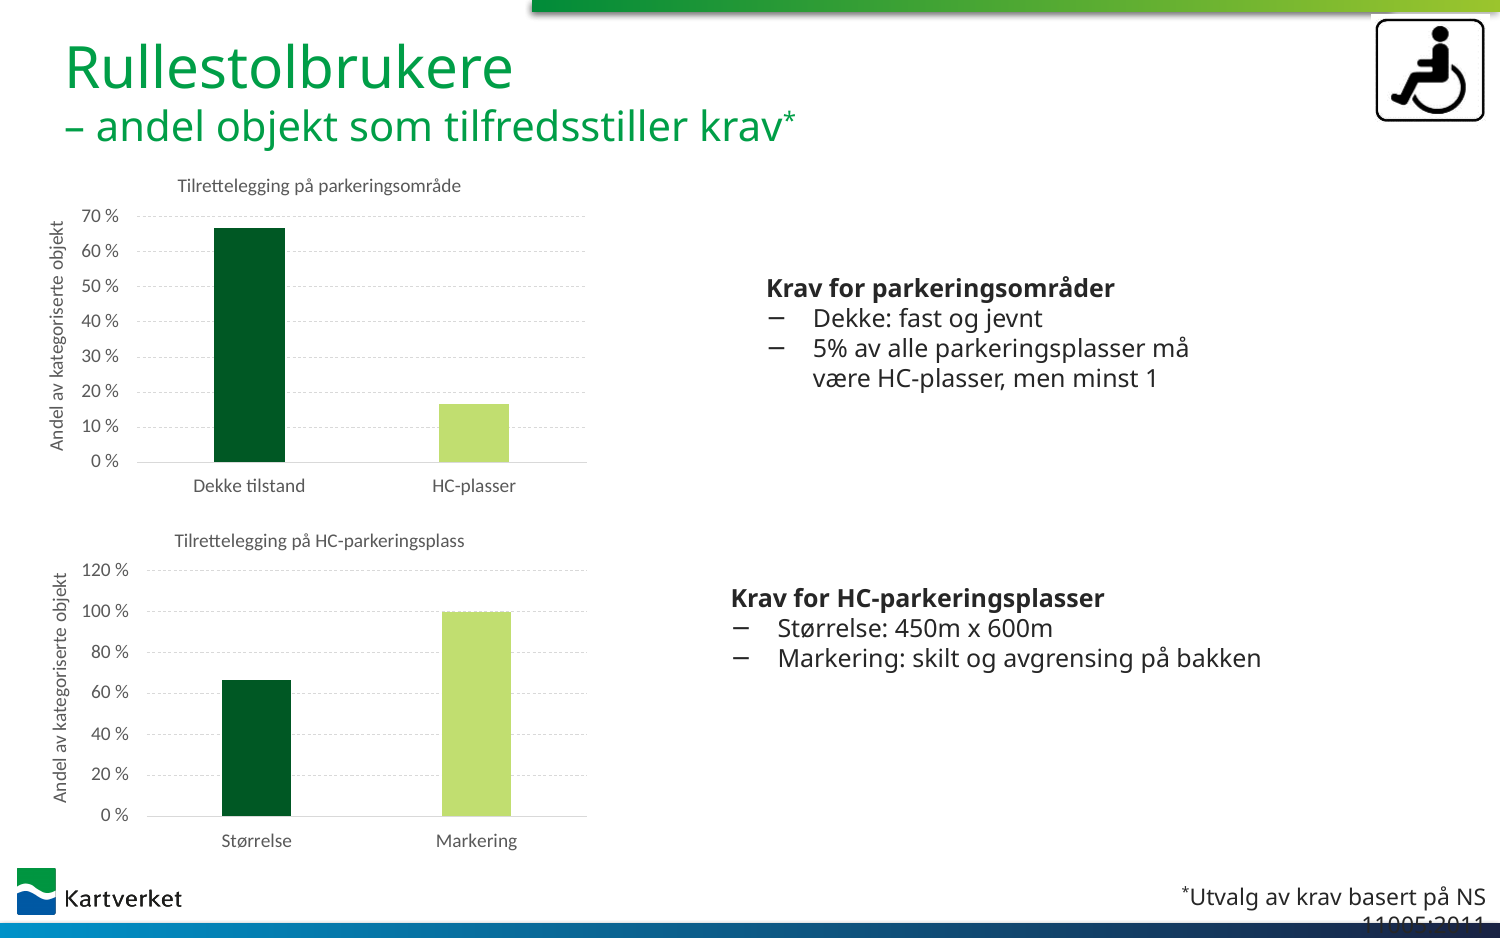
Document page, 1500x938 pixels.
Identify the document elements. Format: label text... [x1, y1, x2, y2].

text_box Rullestolbrukere – andel objekt som tilfredsstiller krav* [49, 23, 1431, 158]
text_box Krav for HC-parkeringsplasser Størrelse: 450m x 600m Markering: skilt og avgrensing på bakken [715, 574, 1278, 680]
text_box Krav for parkeringsområder Dekke: fast og jevnt 5% av alle parkeringsplasser må være HC-plasser, men minst 1 [751, 264, 1232, 400]
text_box *Utvalg av krav basert på NS 11005:2011 [1068, 873, 1500, 938]
picture [41, 166, 598, 505]
picture [41, 520, 598, 859]
picture [1371, 13, 1491, 127]
